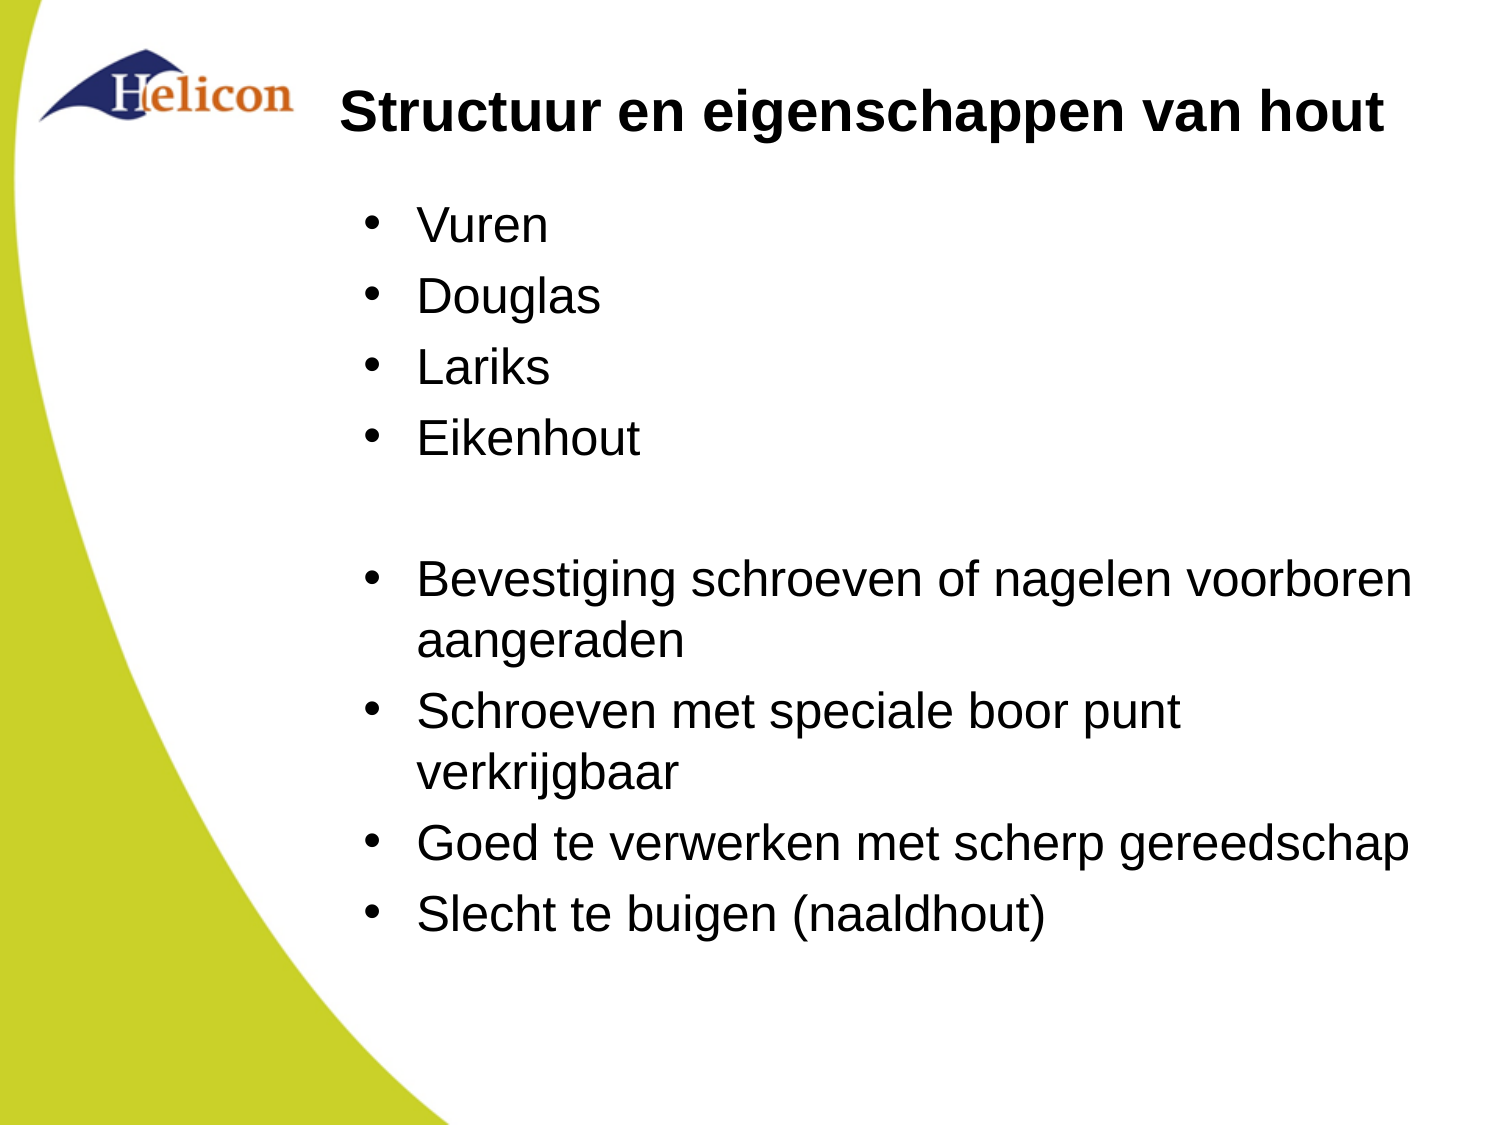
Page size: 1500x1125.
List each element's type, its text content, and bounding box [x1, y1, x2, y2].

title Structuur en eigenschappen van hout [324, 54, 1415, 161]
list Vuren Douglas Lariks Eikenhout Bevestiging schroeven of nagelen voorboren aangeraden Schroeven met speciale boor punt verkrijgbaar Goed te verwerken met scherp gereedschap Slecht te buigen (naaldhout) [348, 184, 1437, 994]
picture [0, 0, 1500, 1125]
